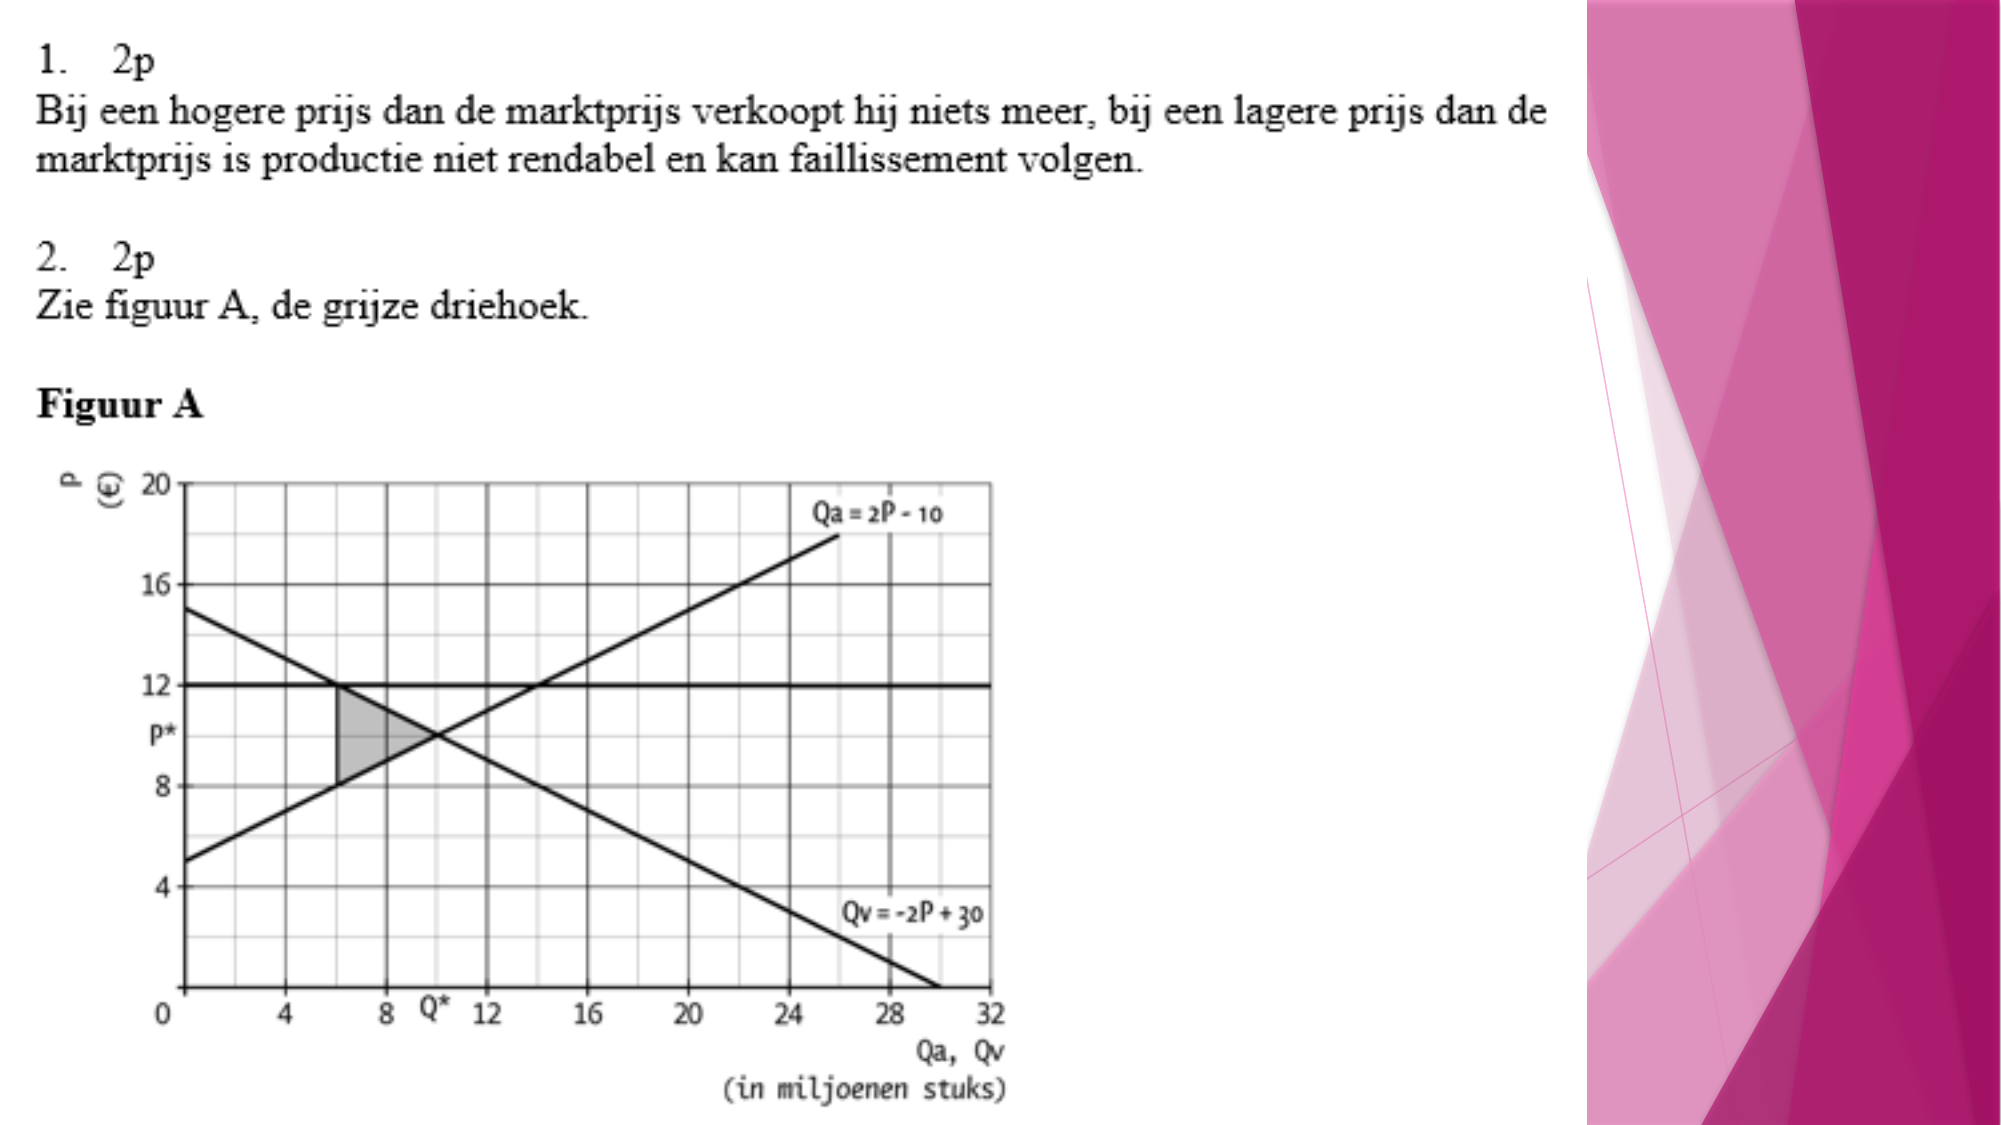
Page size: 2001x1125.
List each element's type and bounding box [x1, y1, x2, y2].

picture [0, 0, 1588, 1125]
